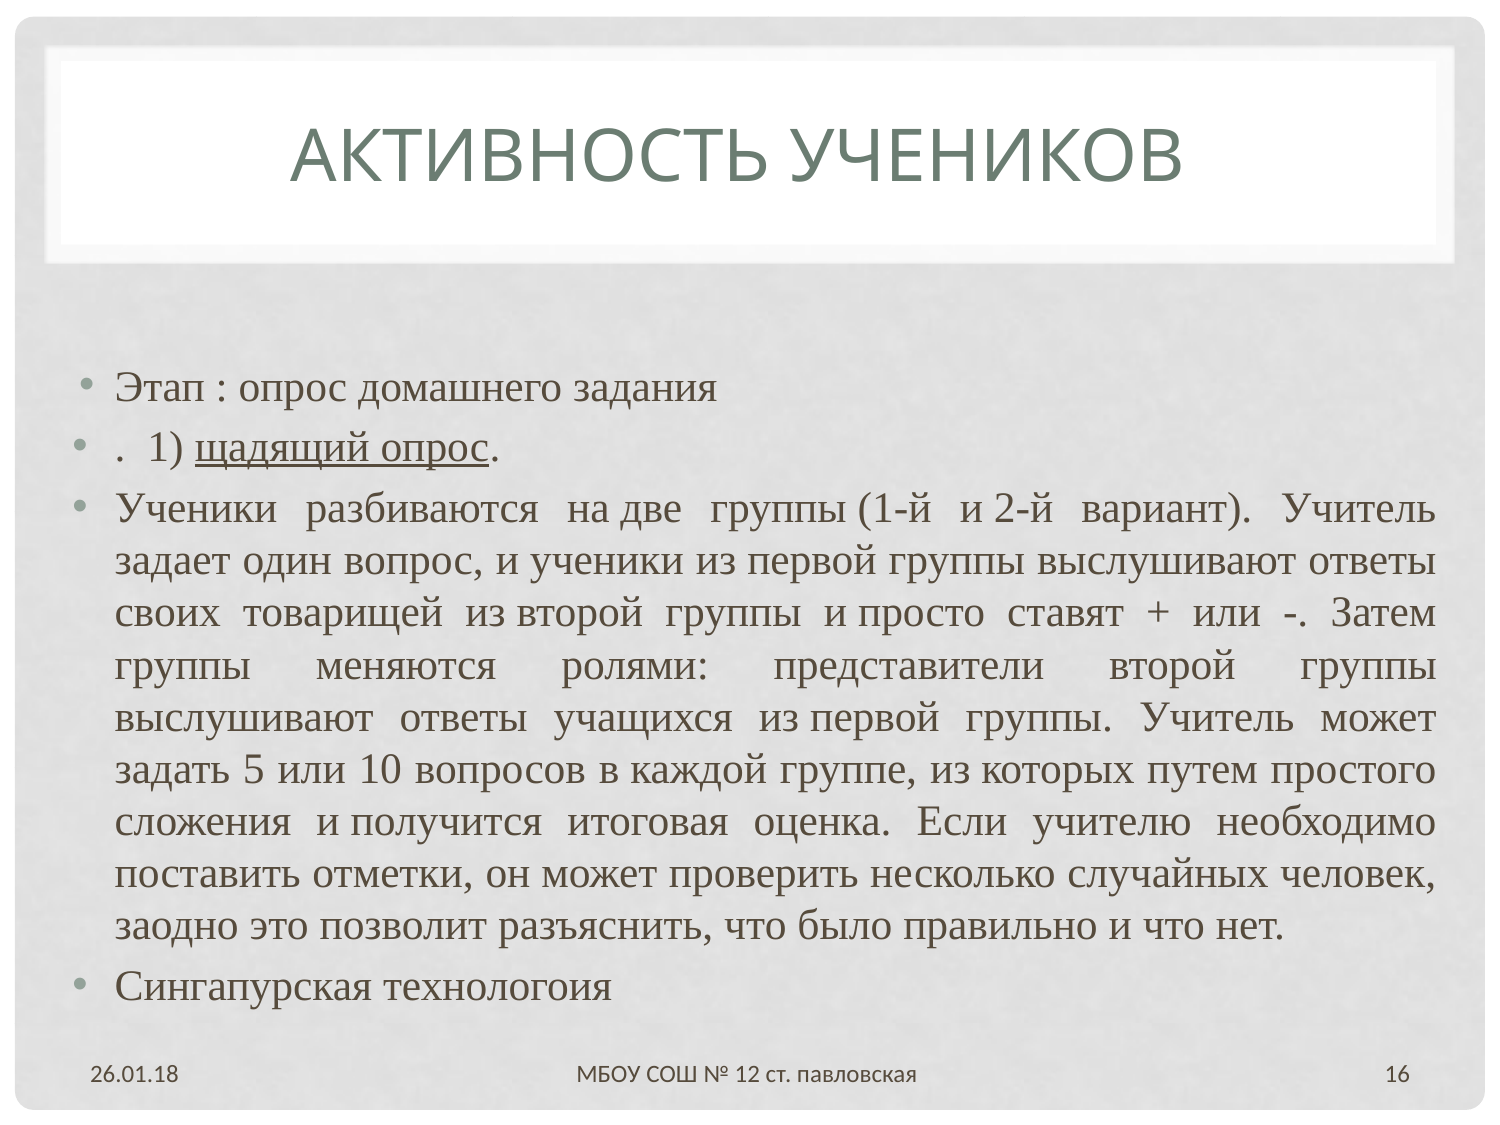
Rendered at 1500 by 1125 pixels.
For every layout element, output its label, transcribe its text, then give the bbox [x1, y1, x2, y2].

title Активность учеников [69, 66, 1425, 238]
list Этап : опрос домашнего задания . 1) щадящий опрос. Ученики разбиваются на две группы (1-й и 2-й вариант). Учитель задает один вопрос, и ученики из первой группы выслушивают ответы своих товарищей из второй группы и просто ставят + или -. Затем группы меняются ролями: представители второй группы выслушивают ответы учащихся из первой группы. Учитель может задать 5 или 10 вопросов в каждой группе, из которых путем простого сложения и получится итоговая оценка. Если учителю необходимо поставить отметки, он может проверить несколько случайных человек, заодно это позволит разъяснить, что было правильно и что нет. Сингапурская технологоия [46, 350, 1454, 1056]
slide_number 16 [1074, 1042, 1425, 1103]
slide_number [75, 1042, 425, 1103]
footer МБОУ СОШ № 12 ст. павловская [512, 1042, 988, 1103]
